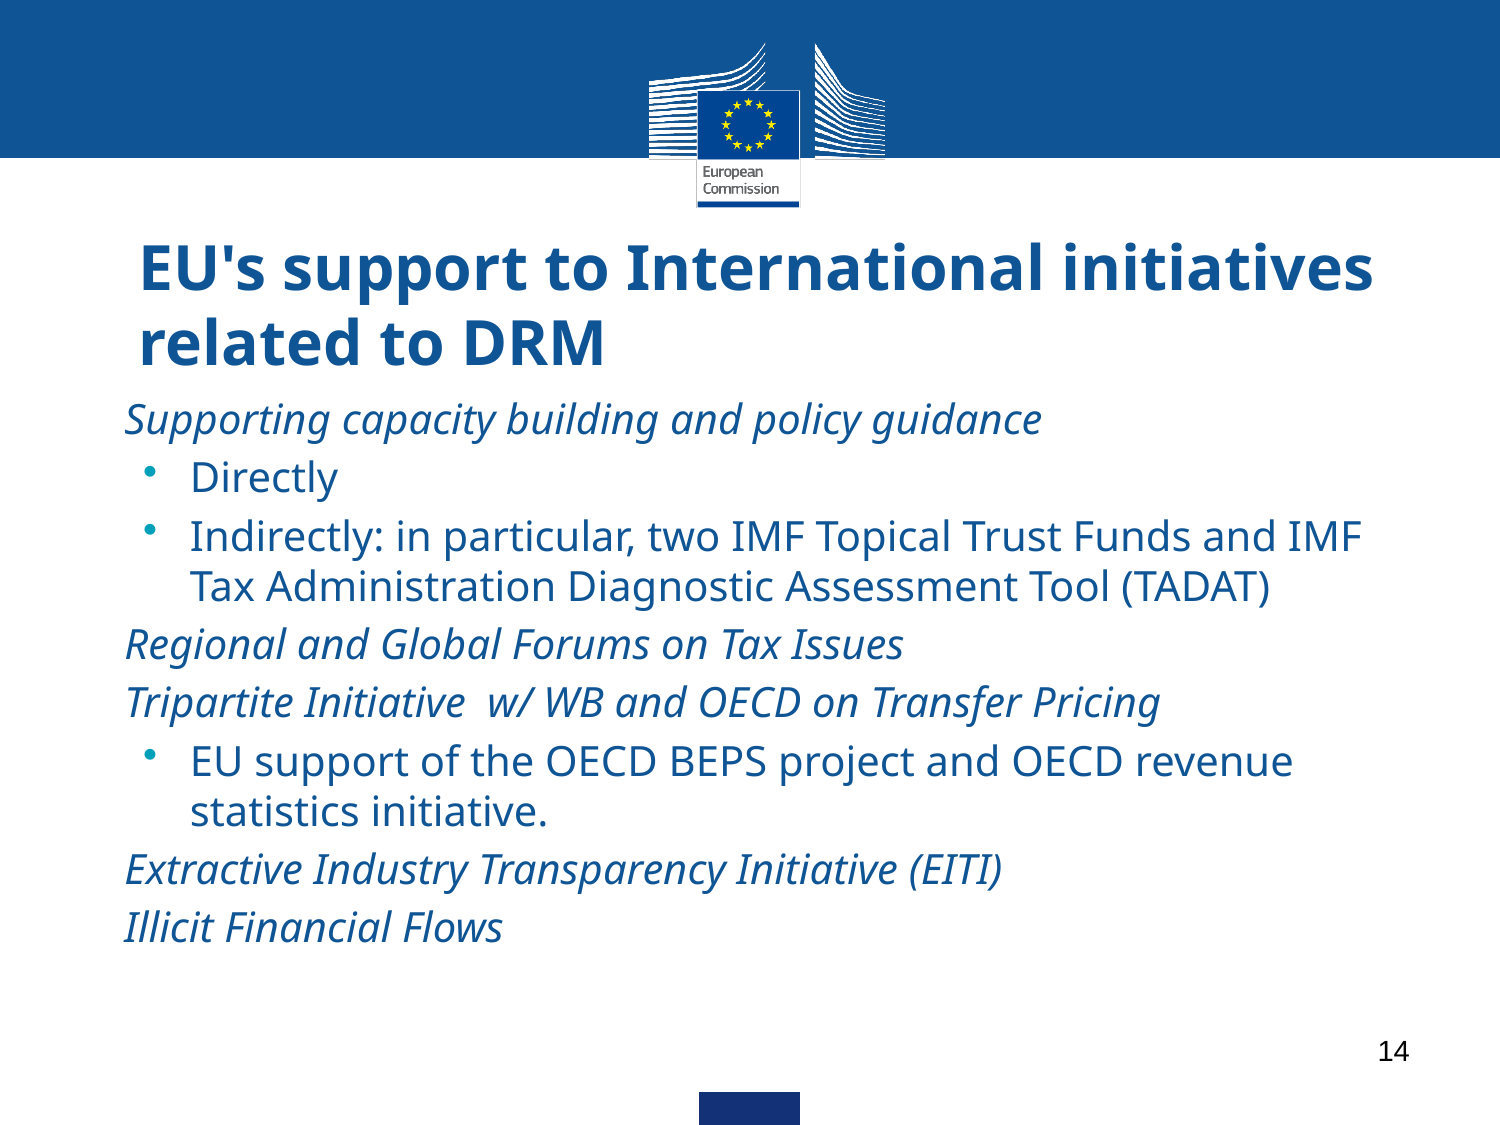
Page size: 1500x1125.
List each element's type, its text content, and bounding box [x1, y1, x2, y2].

list Supporting capacity building and policy guidance Directly Indirectly: in particular, two IMF Topical Trust Funds and IMF Tax Administration Diagnostic Assessment Tool (TADAT) Regional and Global Forums on Tax Issues Tripartite Initiative w/ WB and OECD on Transfer Pricing EU support of the OECD BEPS project and OECD revenue statistics initiative. Extractive Industry Transparency Initiative (EITI) Illicit Financial Flows [53, 385, 1416, 1059]
title EU's support to International initiatives related to DRM [64, 219, 1415, 385]
slide_number 14 [1074, 1024, 1425, 1103]
picture [649, 42, 885, 208]
